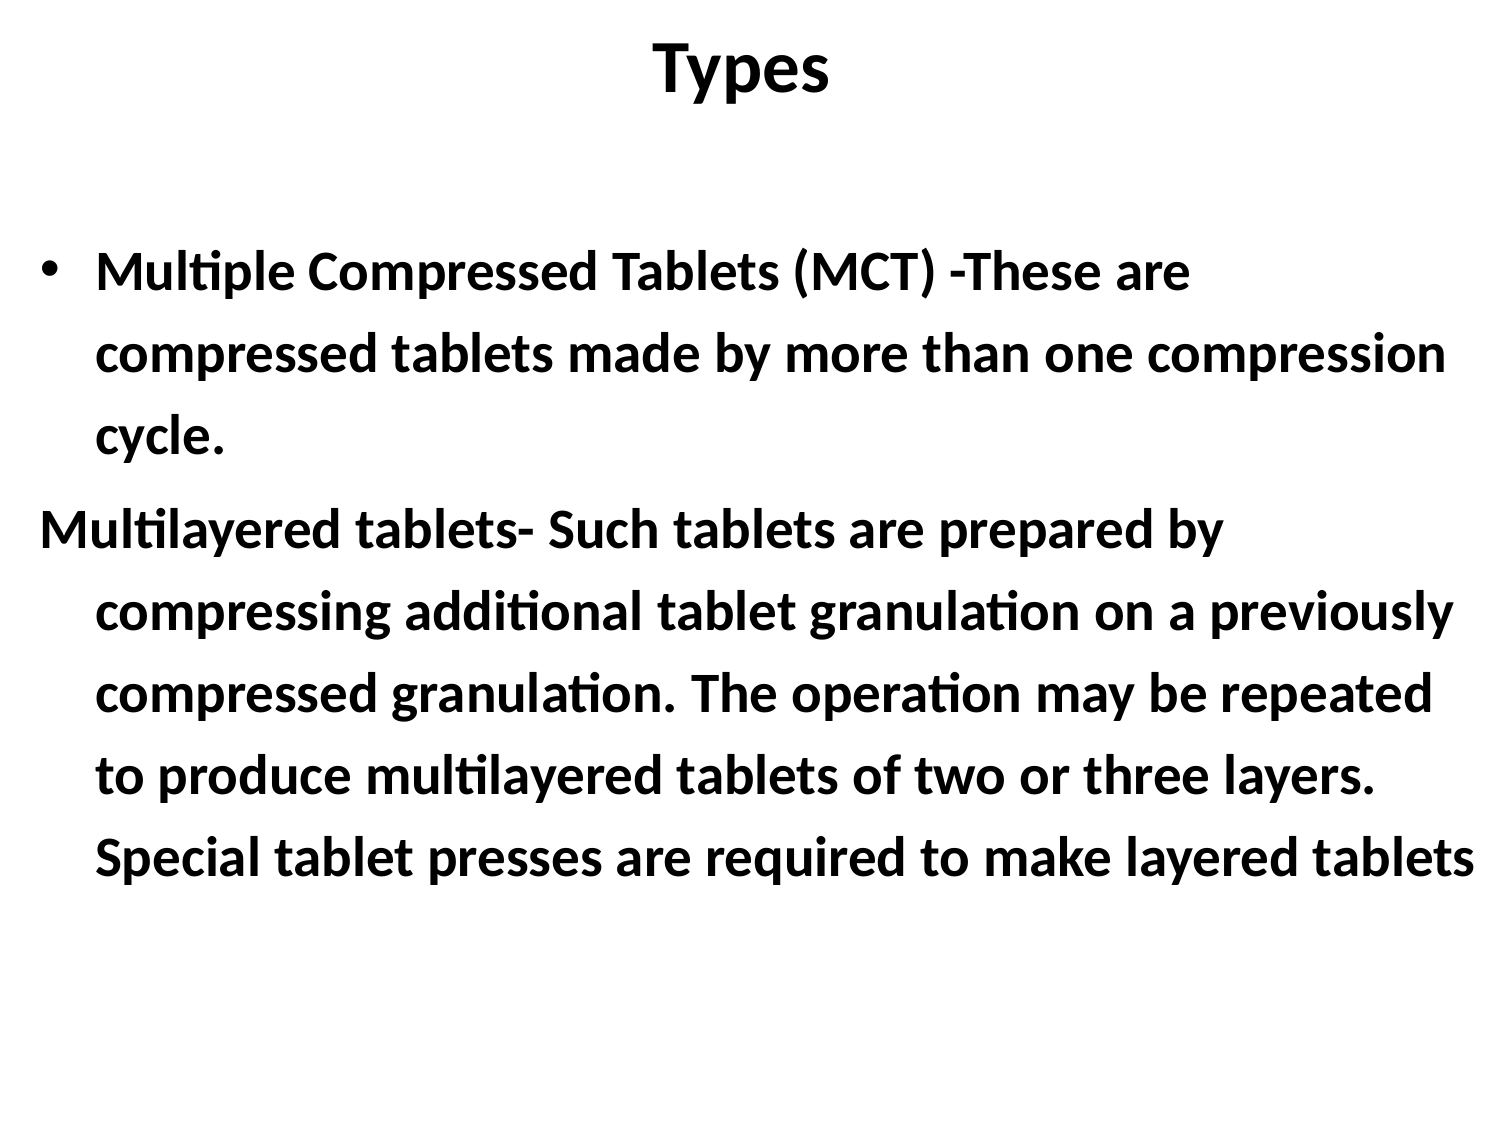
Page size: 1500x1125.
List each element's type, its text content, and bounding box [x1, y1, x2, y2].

title Types [75, 0, 1425, 125]
list Multiple Compressed Tablets (MCT) -These are compressed tablets made by more than one compression cycle. Multilayered tablets- Such tablets are prepared by compressing additional tablet granulation on a previously compressed granulation. The operation may be repeated to produce multilayered tablets of two or three layers. Special tablet presses are required to make layered tablets [24, 212, 1500, 925]
